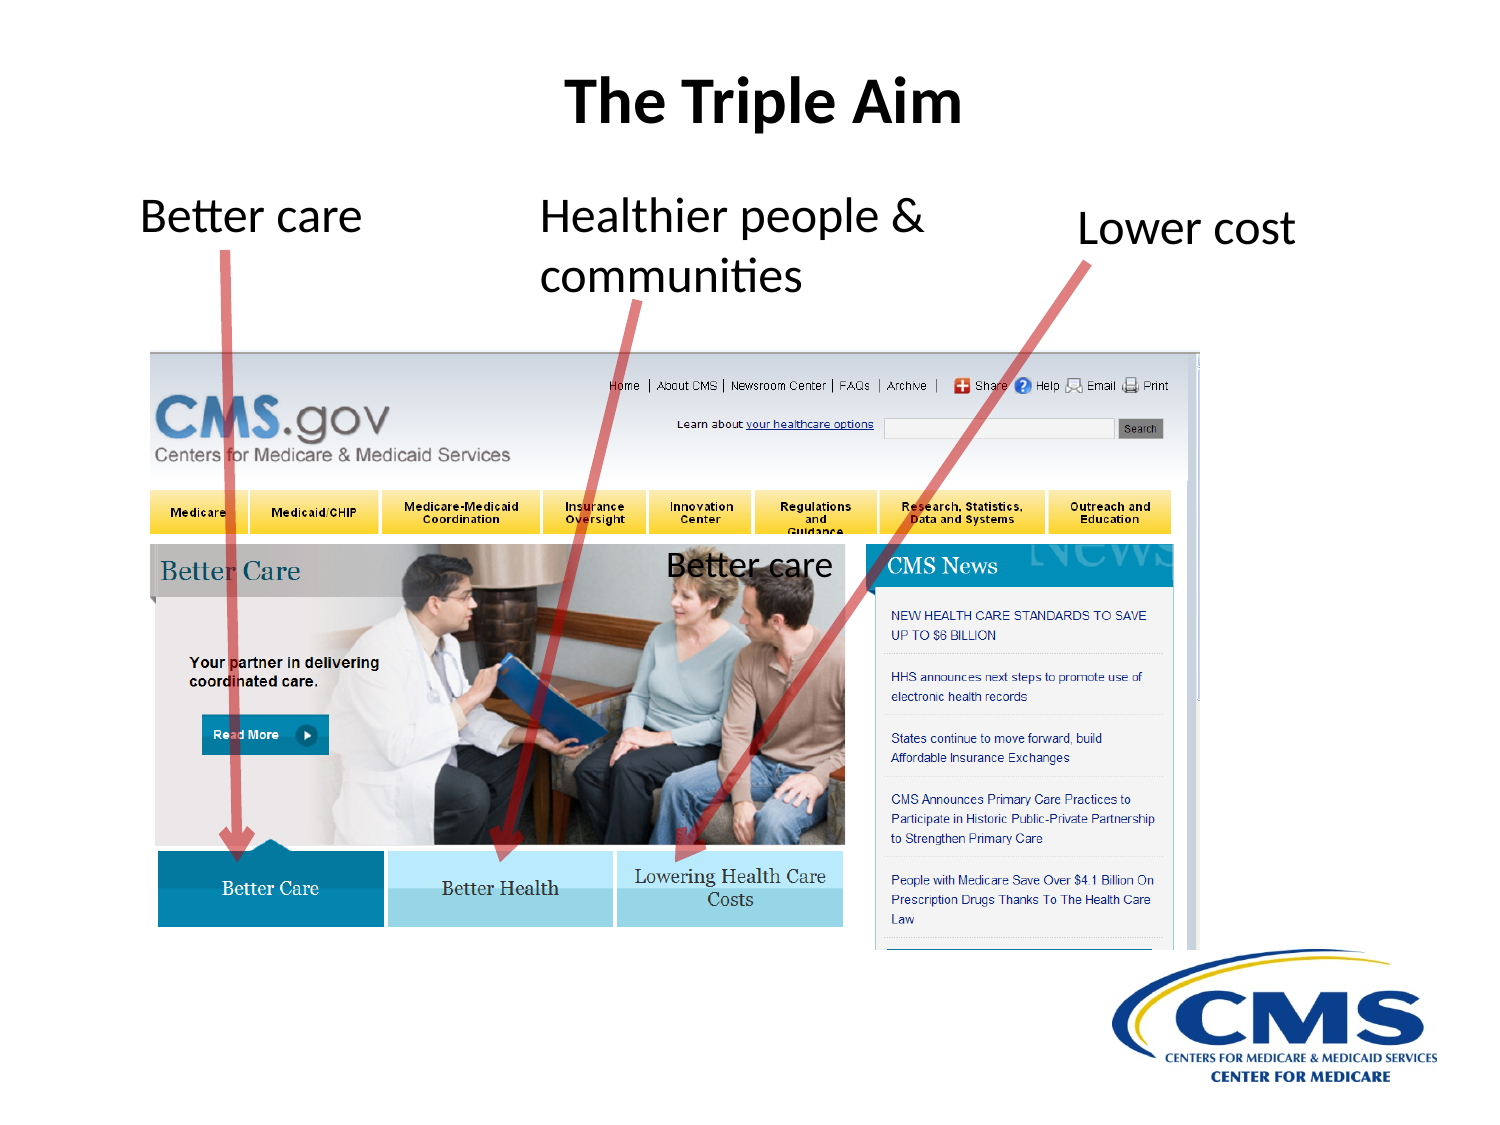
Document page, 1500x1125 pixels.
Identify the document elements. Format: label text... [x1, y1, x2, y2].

picture [1112, 949, 1437, 1082]
text_box The Triple Aim [549, 49, 1100, 145]
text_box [124, 174, 1426, 951]
